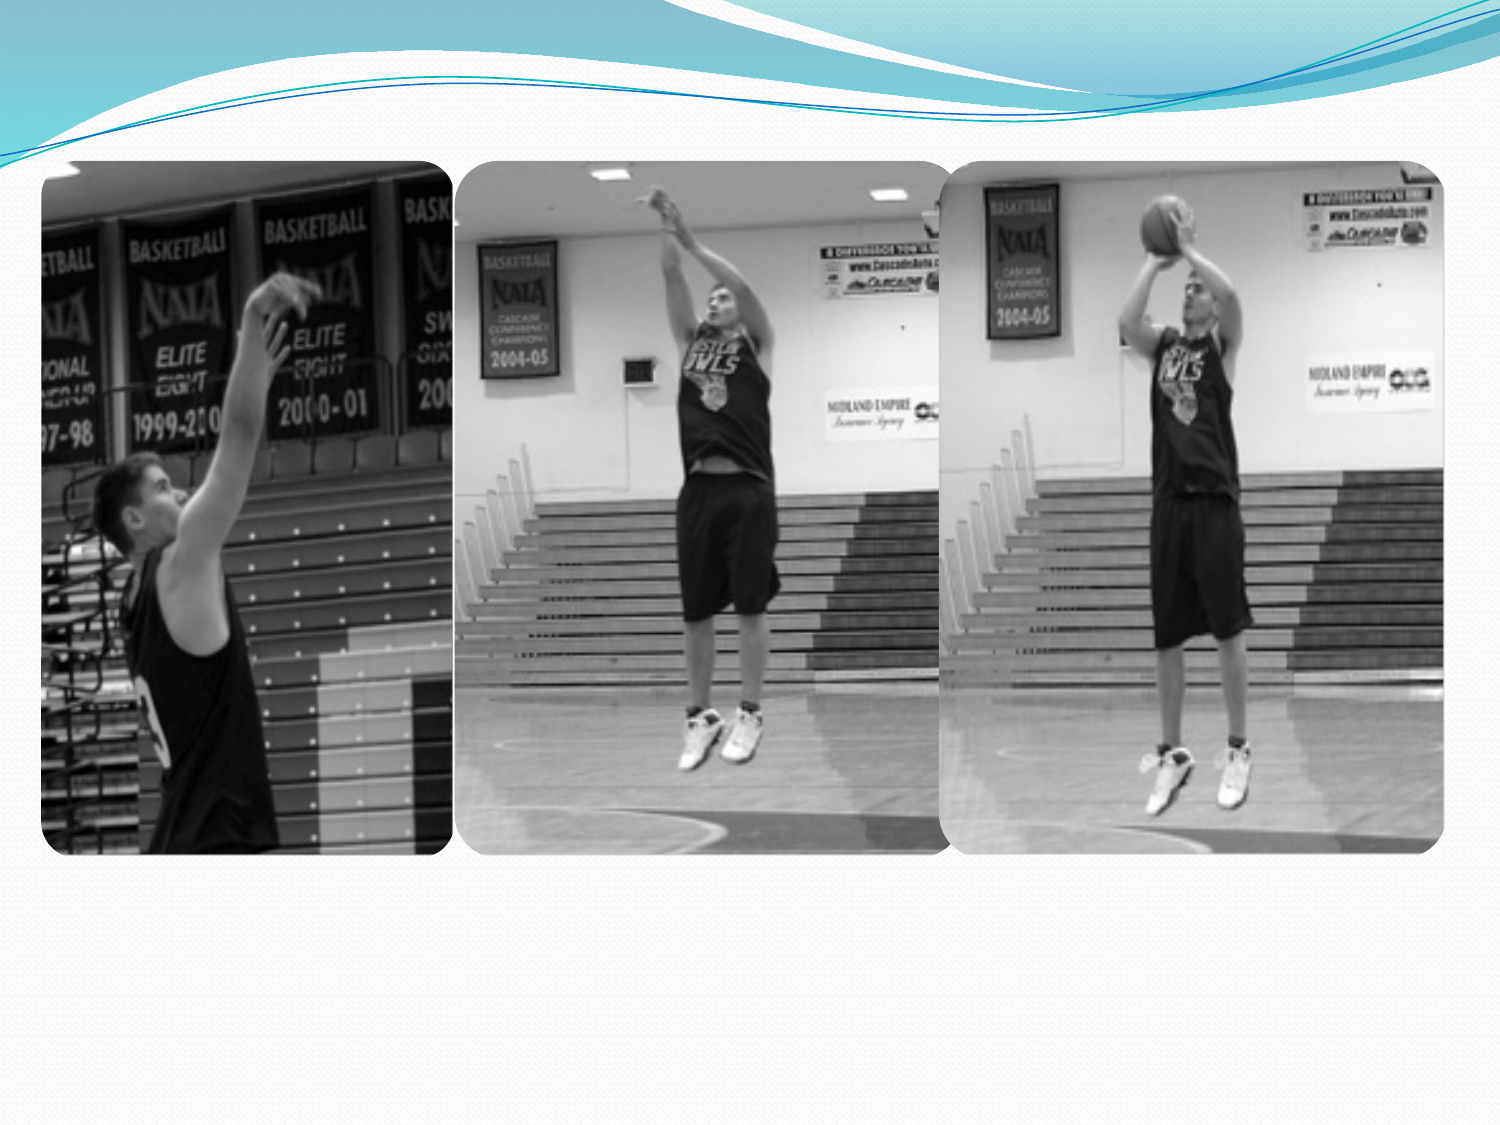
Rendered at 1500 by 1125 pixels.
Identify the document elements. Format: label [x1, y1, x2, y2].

picture [41, 160, 1448, 858]
